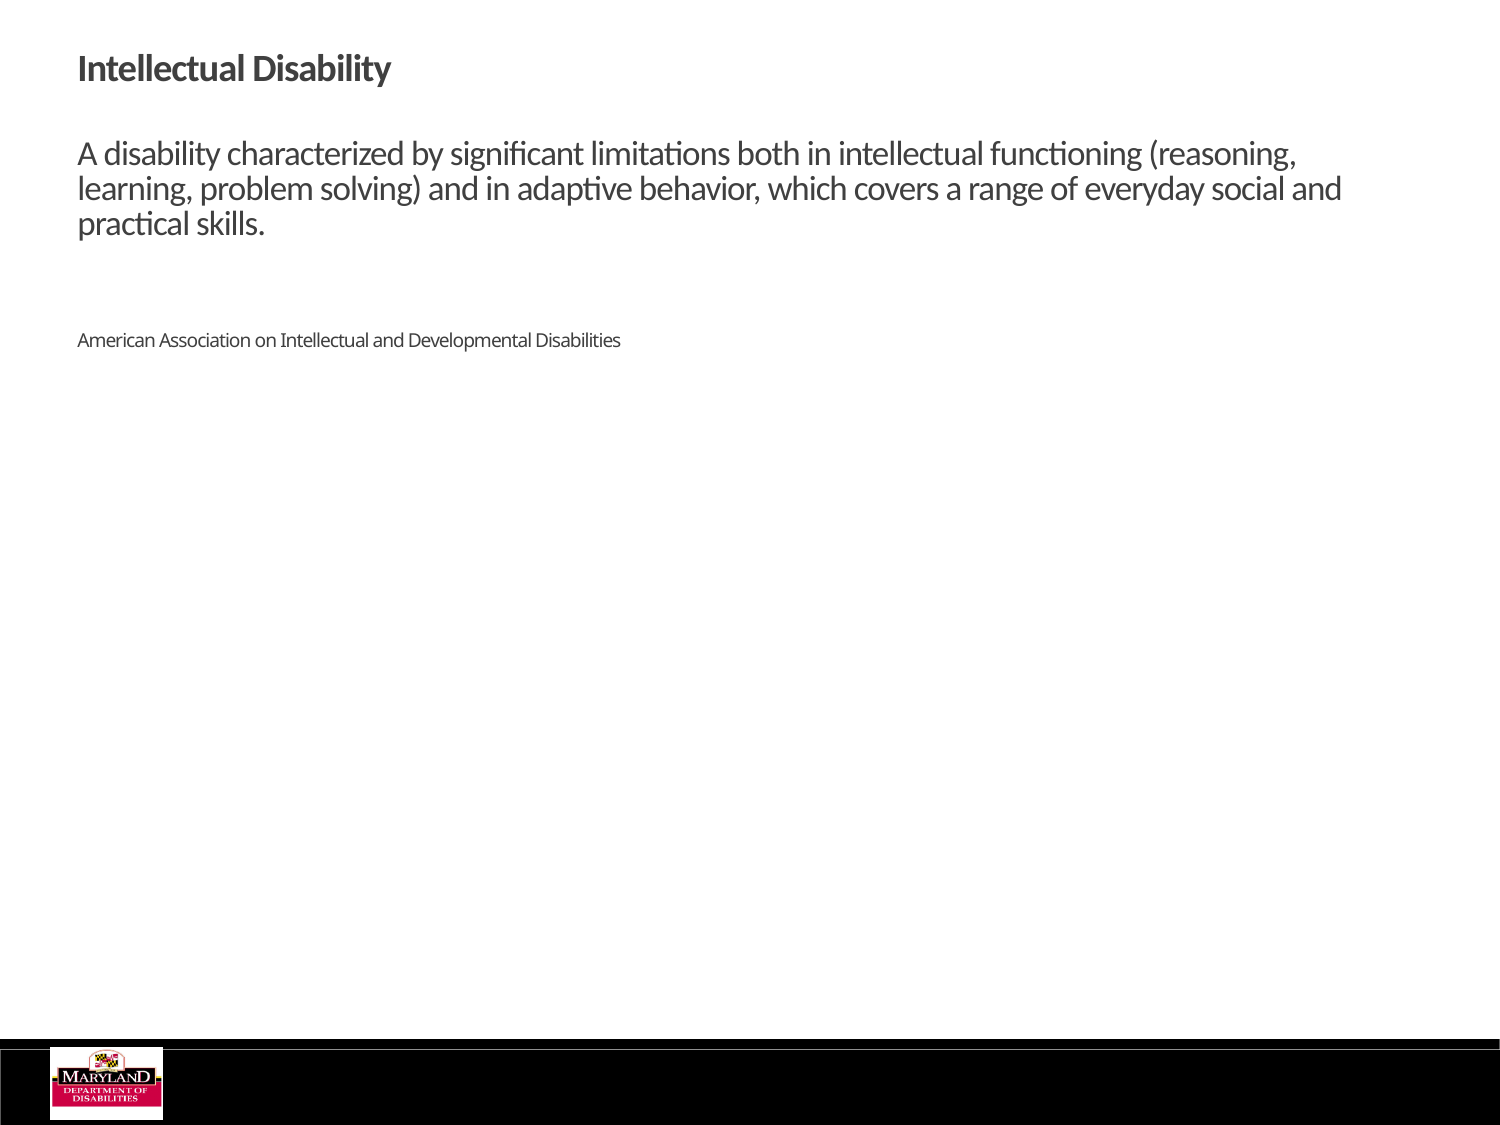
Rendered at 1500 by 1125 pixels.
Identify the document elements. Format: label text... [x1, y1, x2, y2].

title Intellectual Disability A disability characterized by significant limitations both in intellectual functioning (reasoning, learning, problem solving) and in adaptive behavior, which covers a range of everyday social and practical skills. American Association on Intellectual and Developmental Disabilities [62, 45, 1413, 1013]
picture [50, 1047, 163, 1120]
